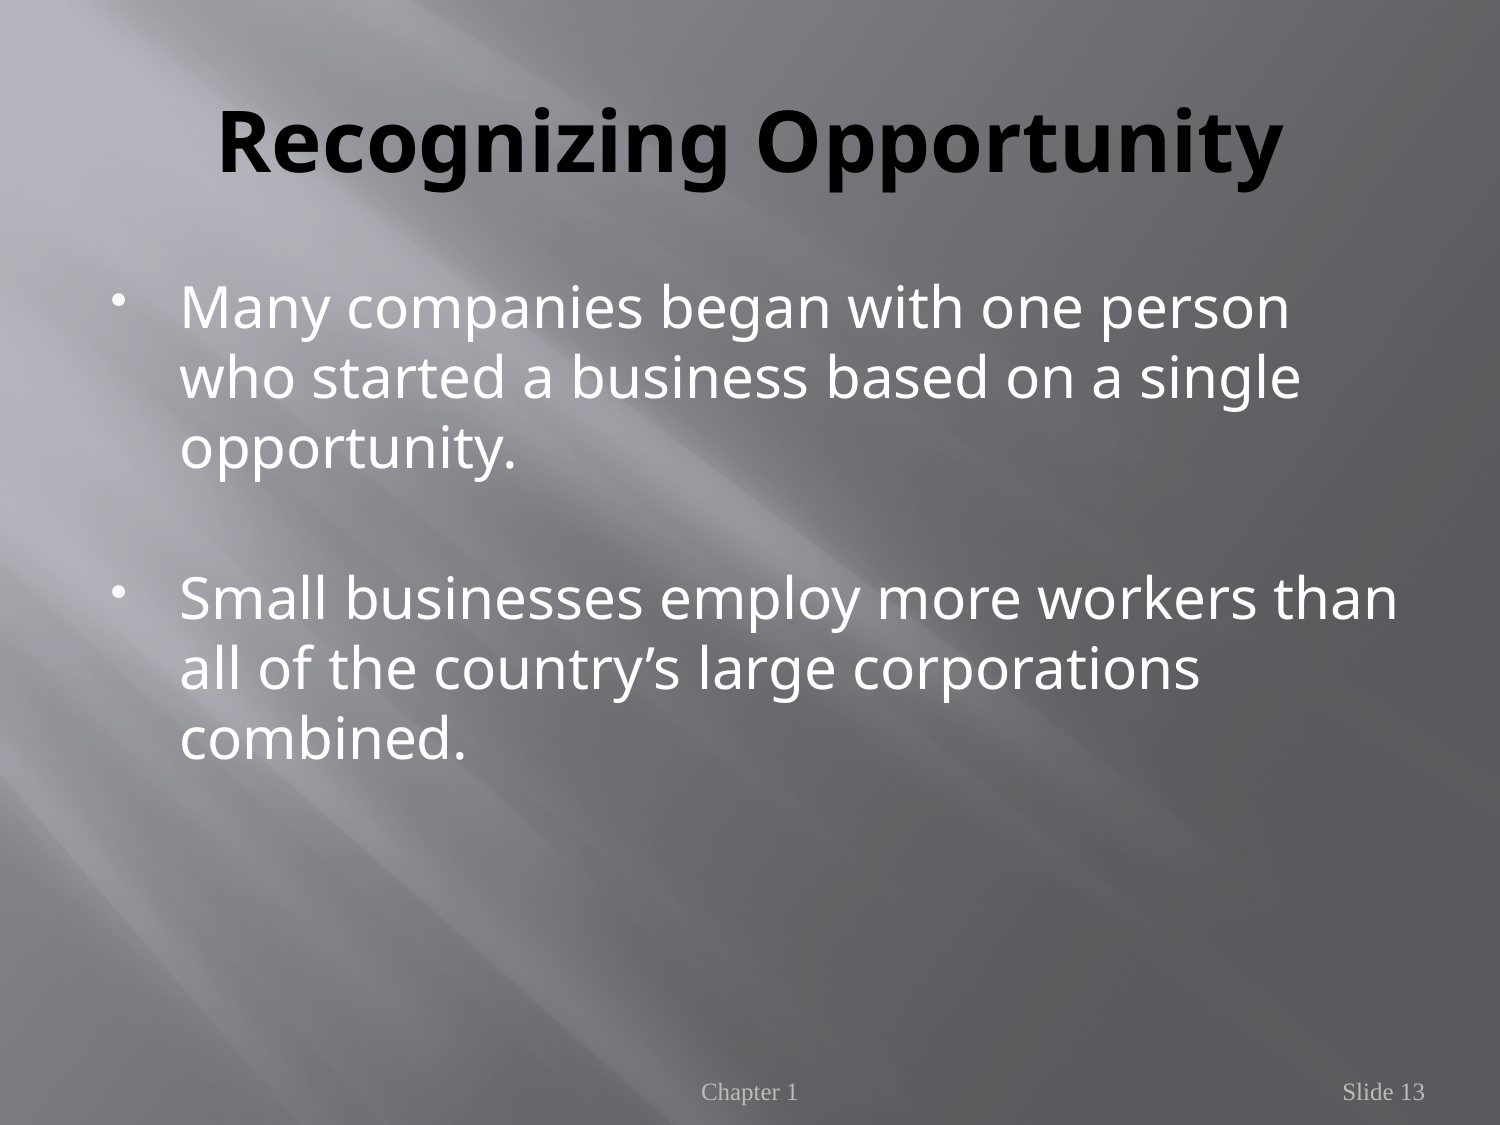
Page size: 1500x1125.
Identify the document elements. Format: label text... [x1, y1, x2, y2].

slide_number Slide 13 [1299, 1052, 1425, 1113]
footer Chapter 1 [512, 1052, 988, 1113]
list Many companies began with one person who started a business based on a single opportunity. Small businesses employ more workers than all of the country’s large corporations combined. [75, 262, 1425, 1035]
title Recognizing Opportunity [75, 45, 1425, 233]
